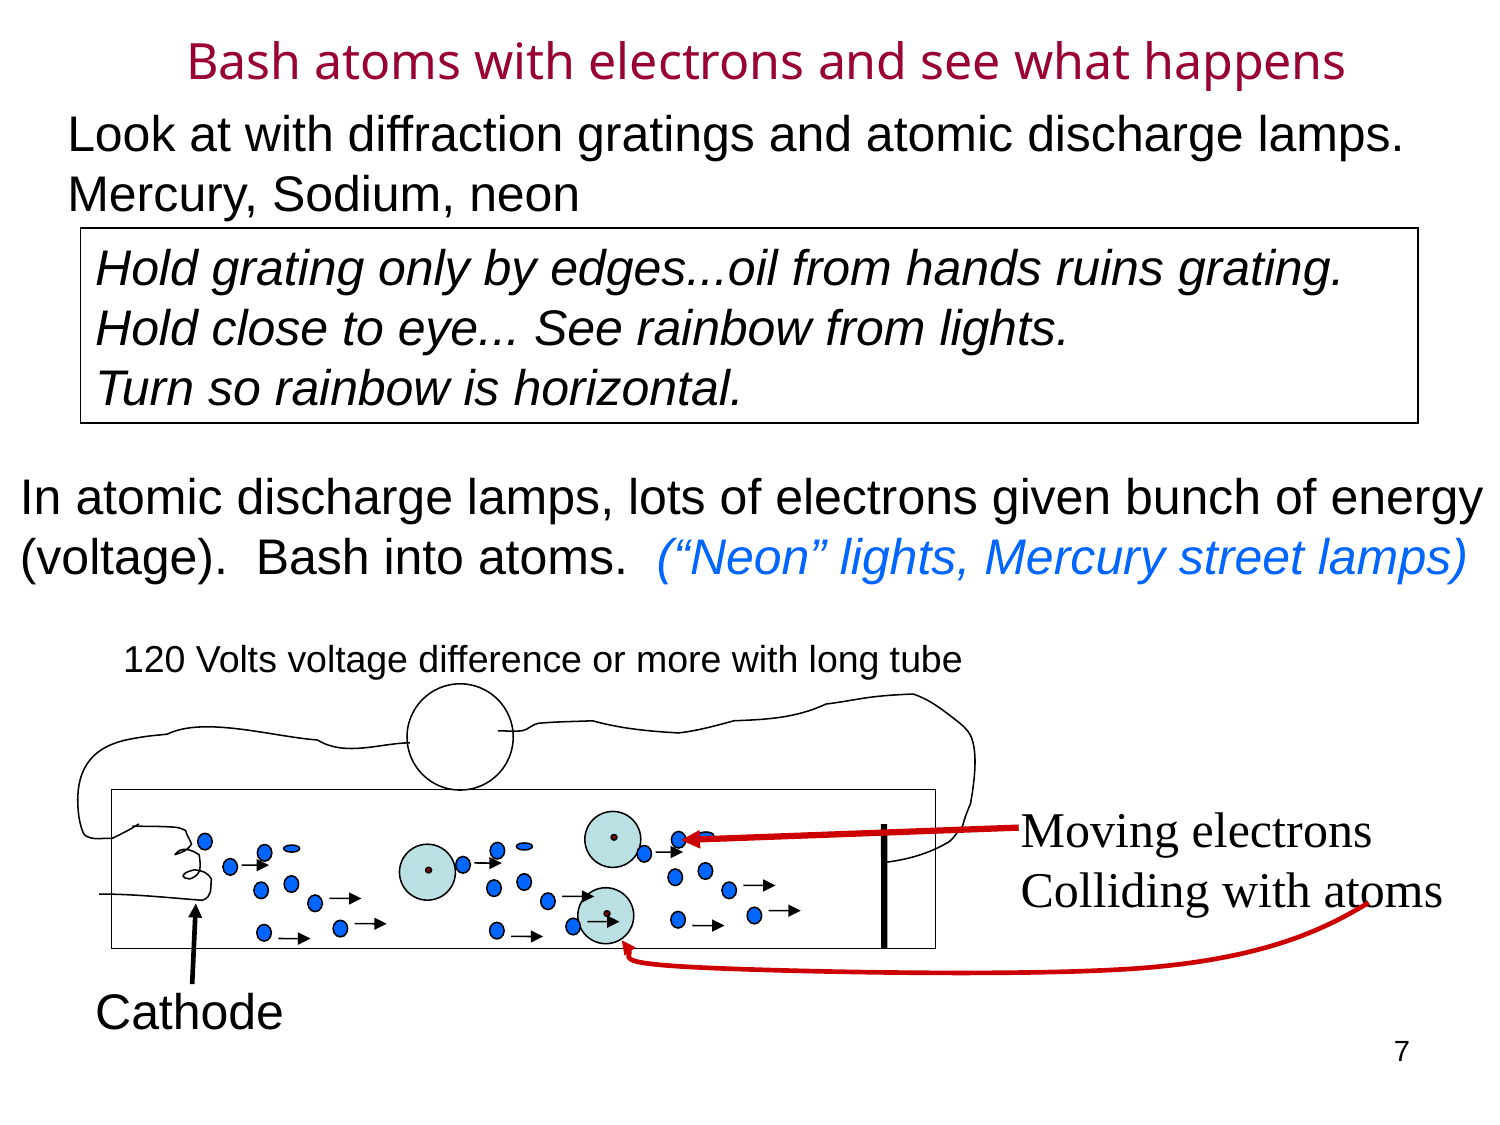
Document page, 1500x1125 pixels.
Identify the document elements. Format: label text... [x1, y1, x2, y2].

text_box 120 Volts voltage difference or more with long tube [108, 627, 978, 688]
text_box [77, 726, 407, 839]
text_box Cathode [80, 972, 299, 1047]
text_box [455, 842, 620, 940]
text_box In atomic discharge lamps, lots of electrons given bunch of energy (voltage). Bash into atoms. (“Neon” lights, Mercury street lamps) [4, 456, 1500, 592]
slide_number 7 [1074, 1024, 1426, 1103]
text_box [407, 688, 514, 789]
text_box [636, 831, 801, 929]
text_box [584, 811, 642, 868]
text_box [623, 887, 634, 944]
text_box Moving electrons Colliding with atoms [1005, 790, 1459, 925]
text_box [189, 903, 202, 985]
text_box [936, 830, 960, 849]
text_box Look at with diffraction gratings and atomic discharge lamps. Mercury, Sodium, neon [52, 93, 1421, 229]
text_box Bash atoms with electrons and see what happens [171, 21, 1363, 97]
text_box Hold grating only by edges...oil from hands ruins grating. Hold close to eye... See rainbow from lights. Turn so rainbow is horizontal. [80, 228, 1418, 423]
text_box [222, 844, 387, 942]
text_box [624, 902, 1369, 974]
text_box [111, 789, 936, 949]
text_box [399, 843, 452, 901]
text_box [99, 869, 111, 895]
text_box [513, 694, 976, 830]
